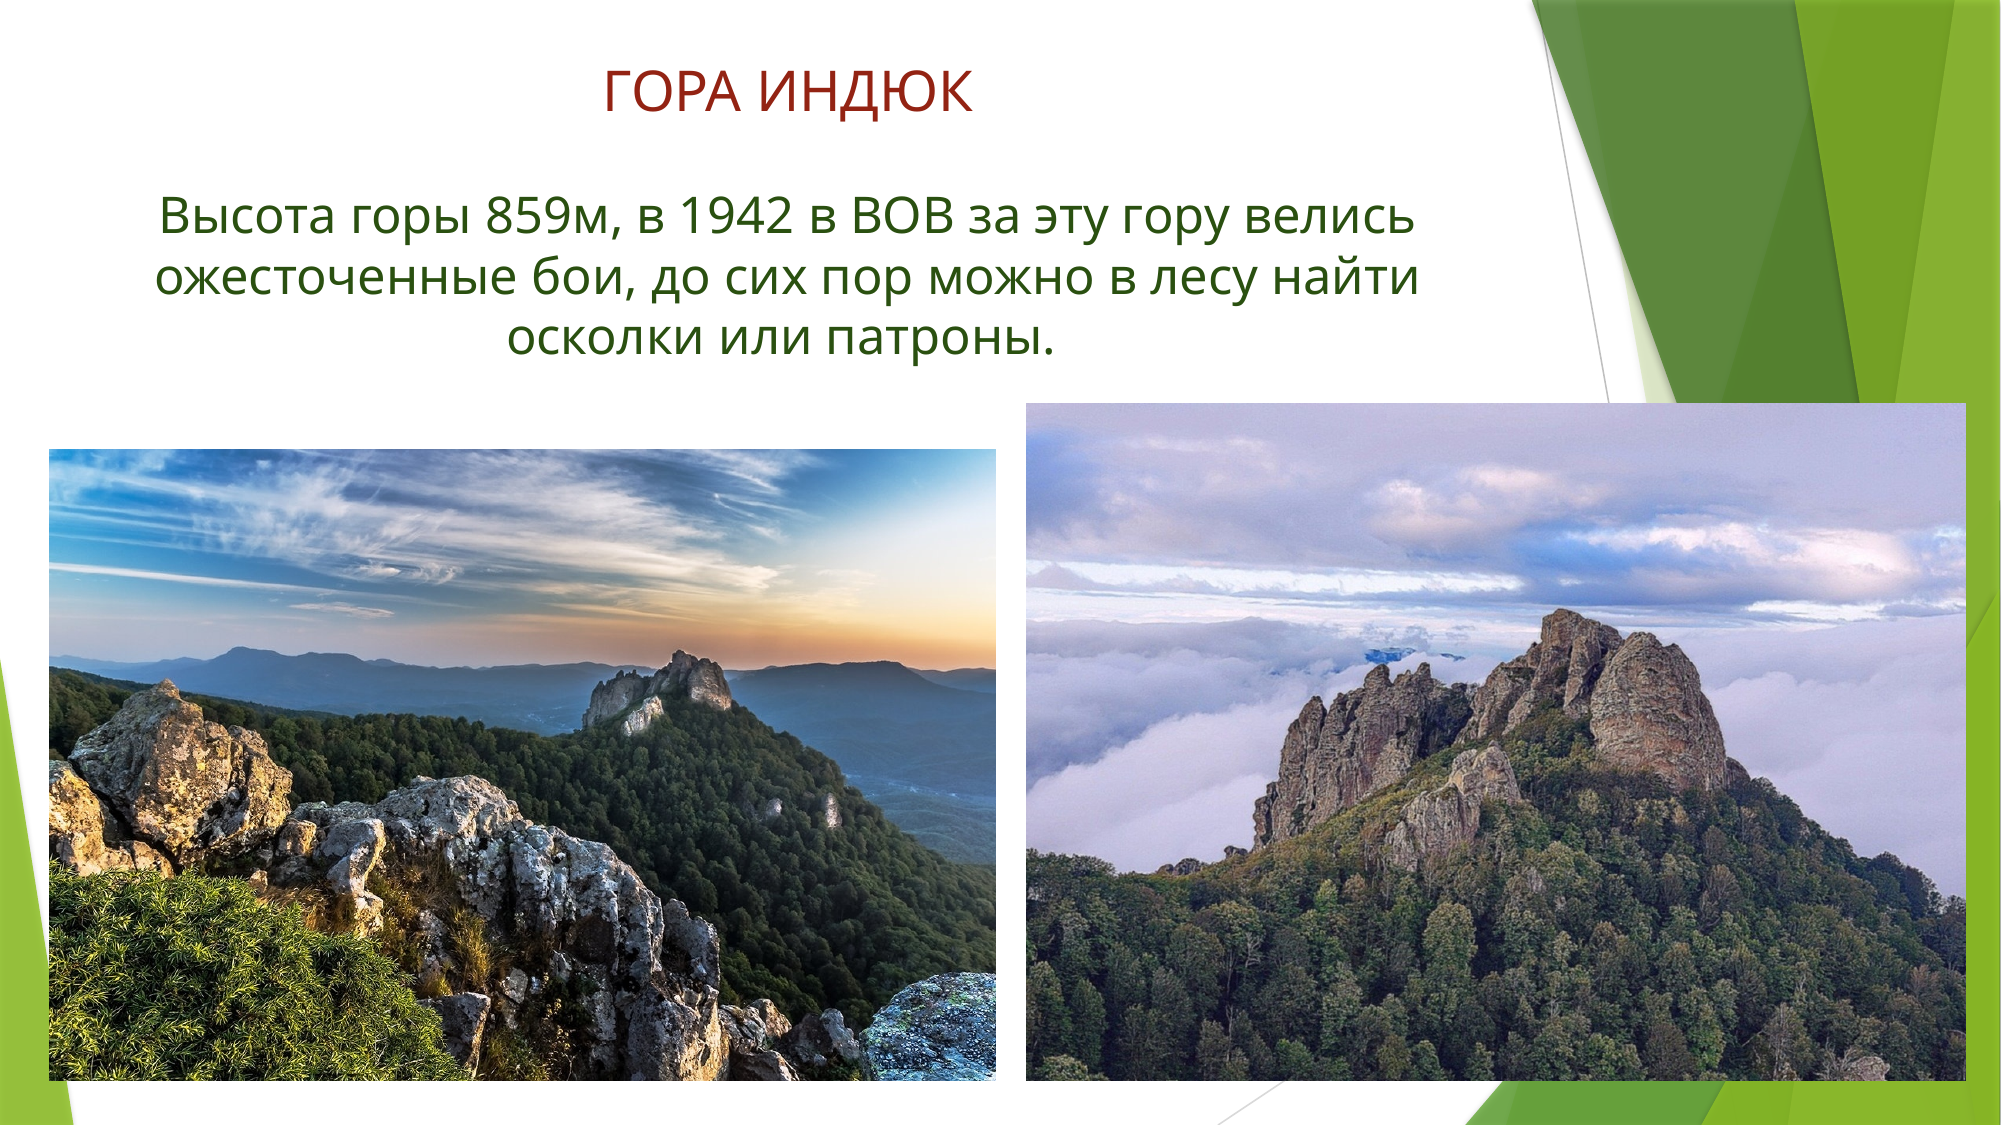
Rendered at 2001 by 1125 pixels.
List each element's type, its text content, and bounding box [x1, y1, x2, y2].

picture [1025, 403, 1966, 1081]
title ГОРА ИНДЮК Высота горы 859м, в 1942 в ВОВ за эту гору велись ожесточенные бои, до сих пор можно в лесу найти осколки или патроны. [34, 47, 1542, 376]
picture [49, 449, 996, 1081]
